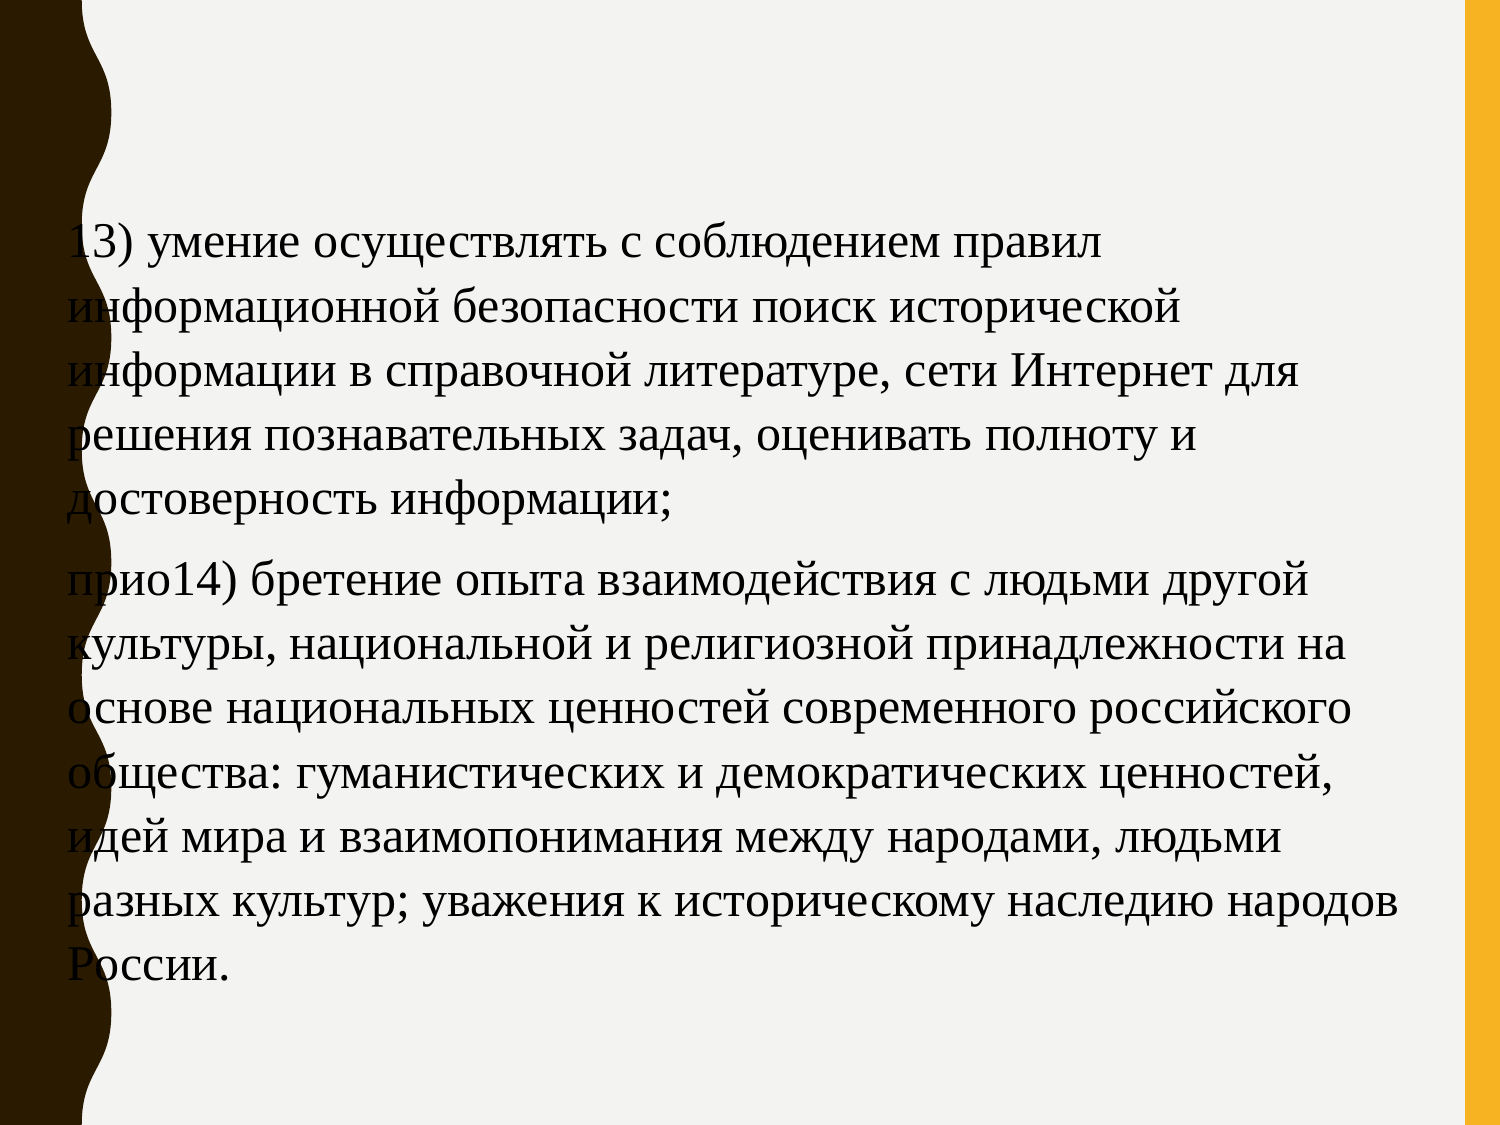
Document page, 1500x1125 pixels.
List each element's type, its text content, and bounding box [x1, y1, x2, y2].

text_box 13) умение осуществлять с соблюдением правил информационной безопасности поиск исторической информации в справочной литературе, сети Интернет для решения познавательных задач, оценивать полноту и достоверность информации; прио14) бретение опыта взаимодействия с людьми другой культуры, национальной и религиозной принадлежности на основе национальных ценностей современного российского общества: гуманистических и демократических ценностей, идей мира и взаимопонимания между народами, людьми разных культур; уважения к историческому наследию народов России. [53, 196, 1436, 998]
